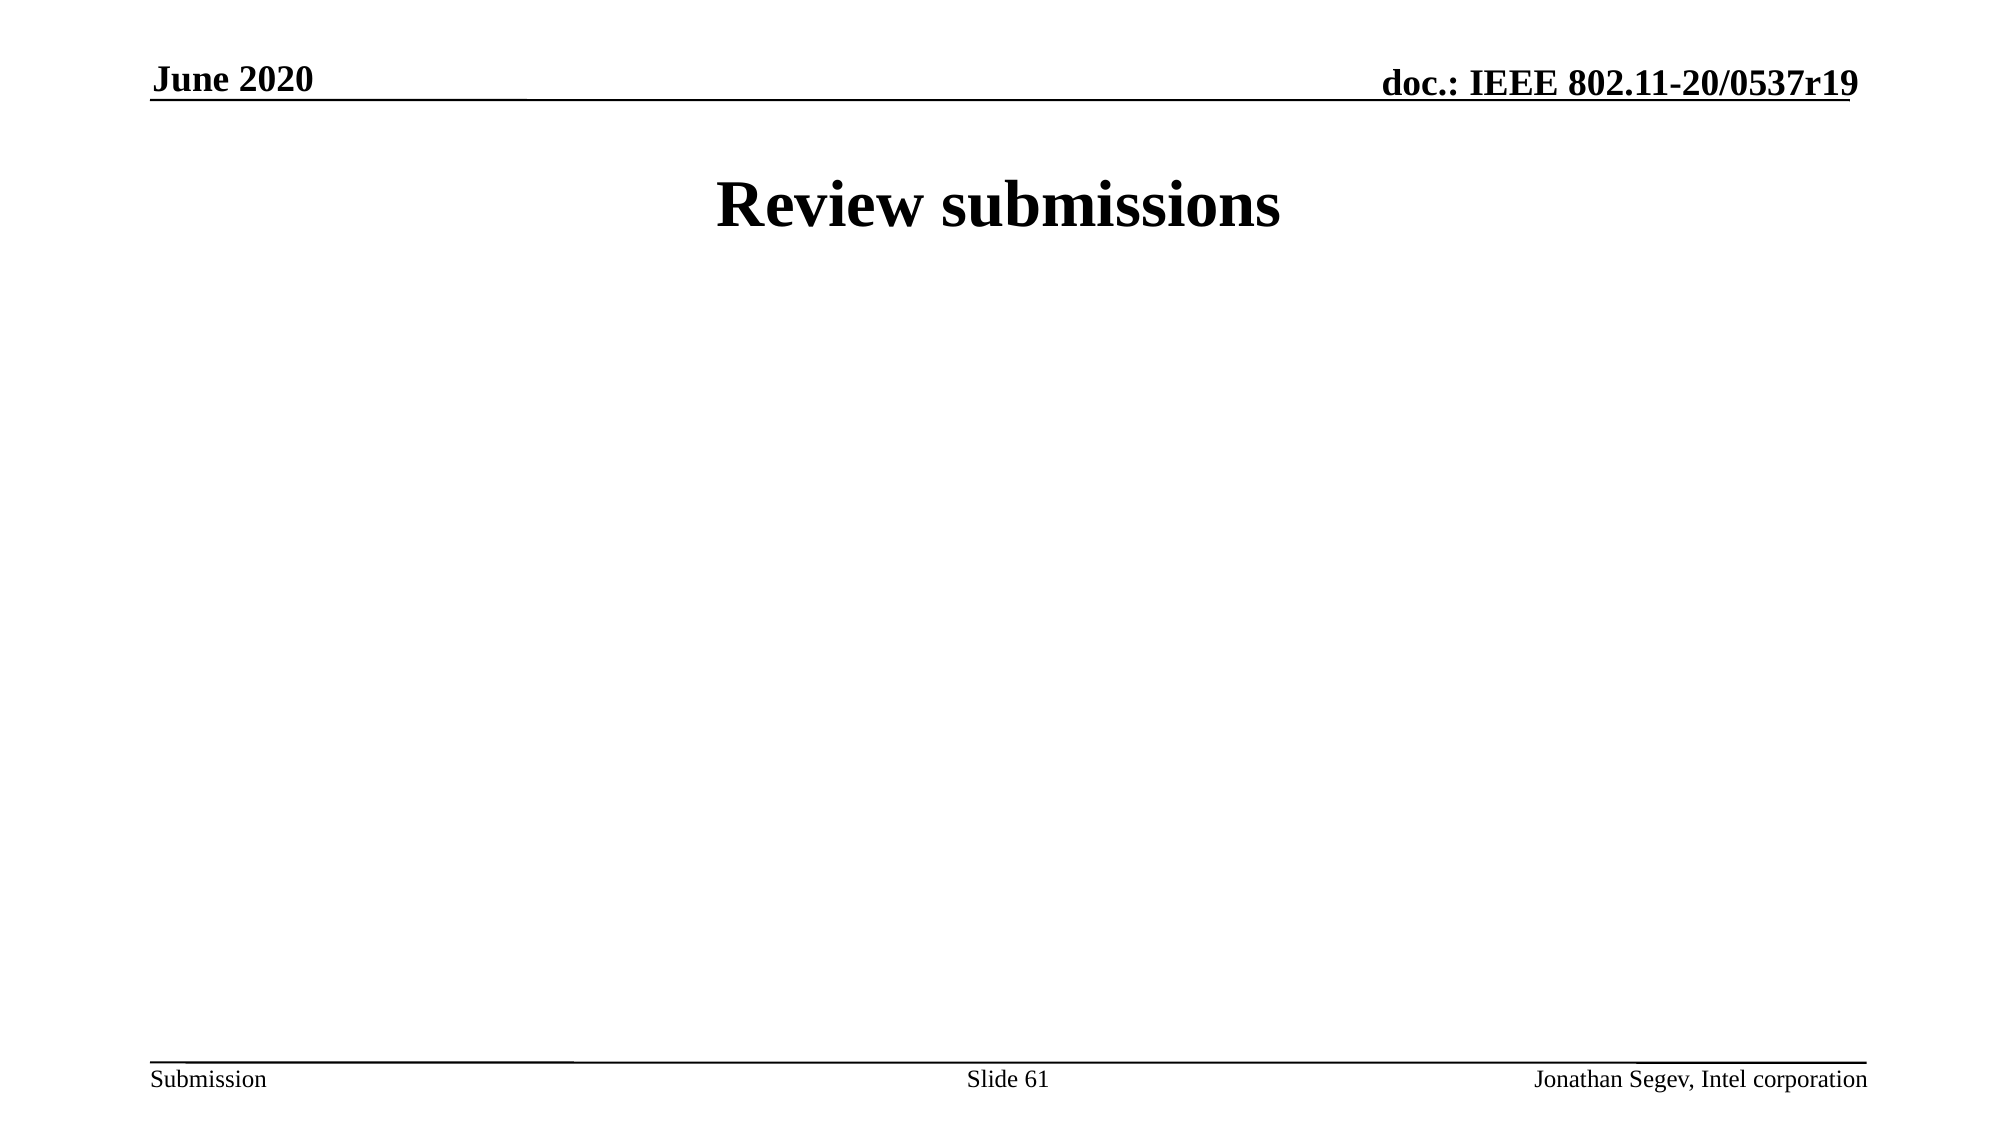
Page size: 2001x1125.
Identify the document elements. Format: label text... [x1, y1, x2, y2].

title Review submissions [149, 112, 1850, 288]
footer Jonathan Segev, Intel corporation [1171, 1061, 1869, 1093]
slide_number Slide 61 [950, 1061, 1067, 1123]
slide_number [152, 54, 563, 100]
